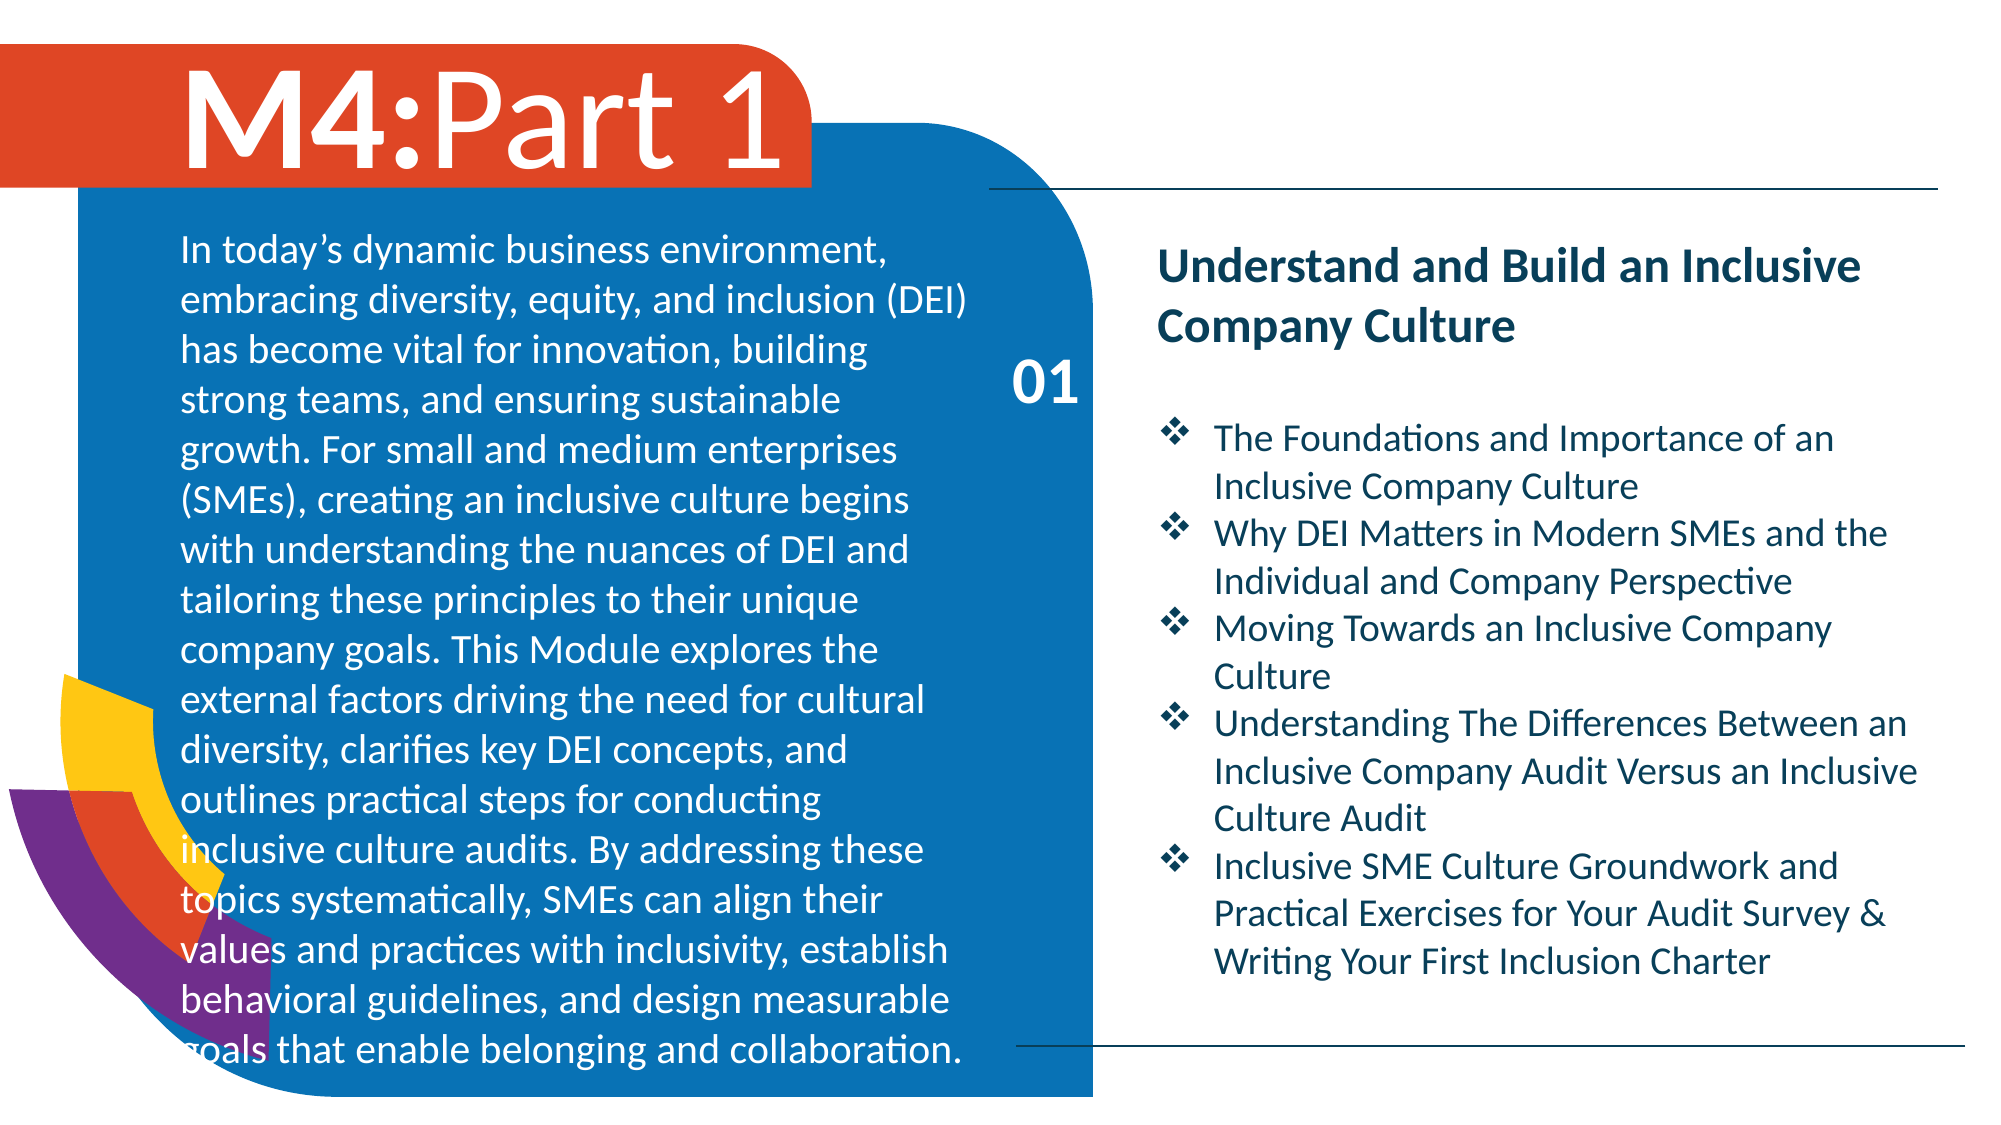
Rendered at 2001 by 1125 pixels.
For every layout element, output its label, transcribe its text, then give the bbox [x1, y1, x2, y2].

text_box Understand and Build an Inclusive Company Culture The Foundations and Importance of an Inclusive Company Culture Why DEI Matters in Modern SMEs and the Individual and Company Perspective Moving Towards an Inclusive Company Culture Understanding The Differences Between an Inclusive Company Audit Versus an Inclusive Culture Audit Inclusive SME Culture Groundwork and Practical Exercises for Your Audit Survey & Writing Your First Inclusion Charter [1142, 574, 1938, 688]
text_box In today’s dynamic business environment, embracing diversity, equity, and inclusion (DEI) has become vital for innovation, building strong teams, and ensuring sustainable growth. For small and medium enterprises (SMEs), creating an inclusive culture begins with understanding the nuances of DEI and tailoring these principles to their unique company goals. This Module explores the external factors driving the need for cultural diversity, clarifies key DEI concepts, and outlines practical steps for conducting inclusive culture audits. By addressing these topics systematically, SMEs can align their values and practices with inclusivity, establish behavioral guidelines, and design measurable goals that enable belonging and collaboration. [165, 214, 989, 426]
text_box M4:Part 1 [165, 31, 853, 128]
list 01 [988, 325, 1104, 439]
